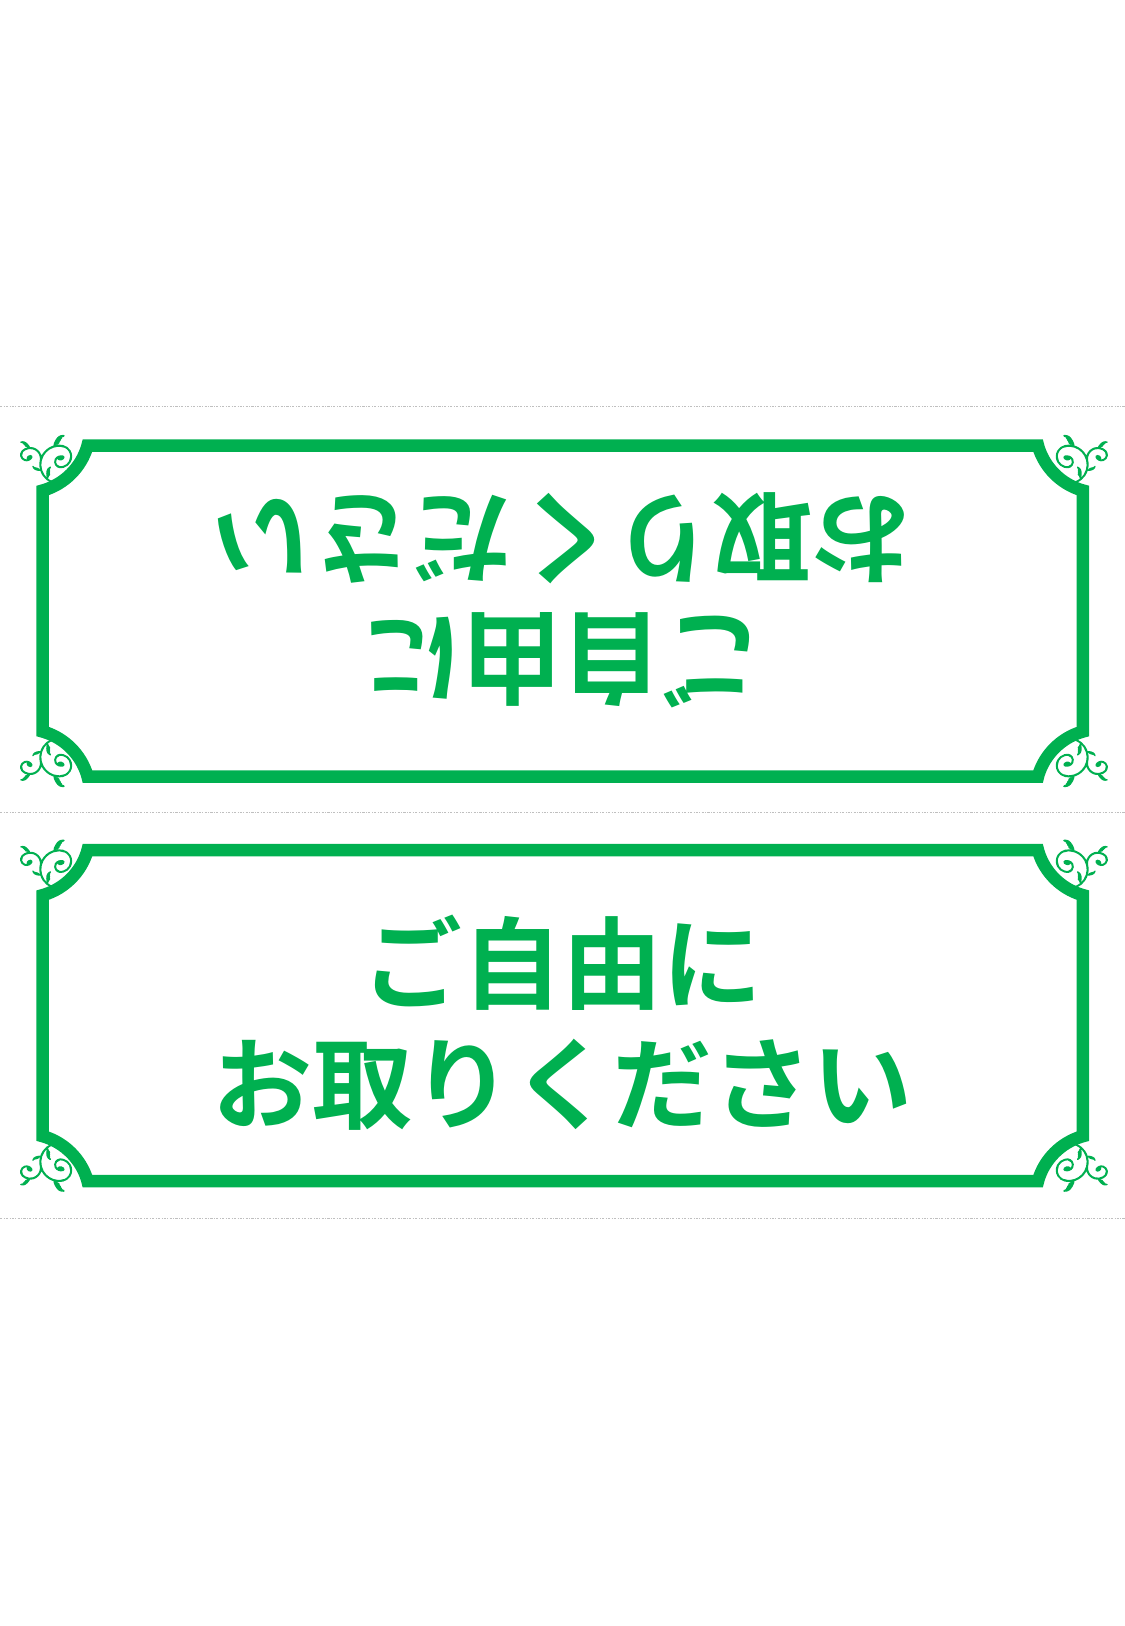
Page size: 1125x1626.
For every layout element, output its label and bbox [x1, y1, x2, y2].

text_box [19, 839, 1108, 1192]
text_box [19, 434, 1108, 788]
